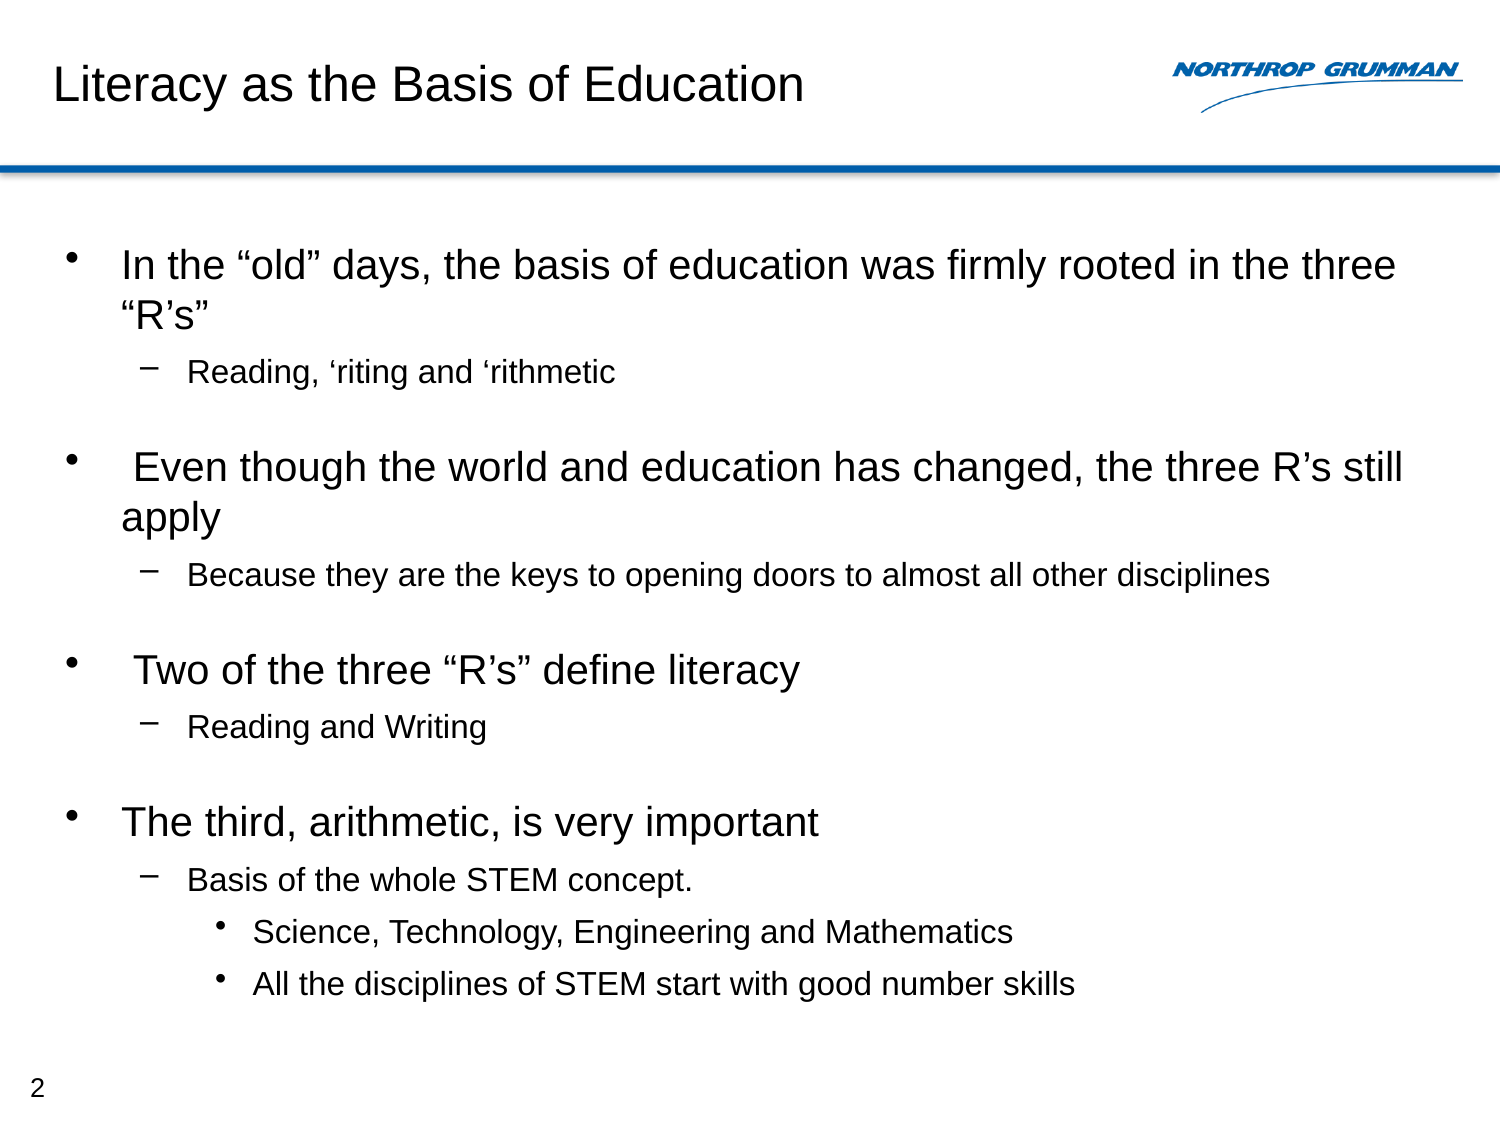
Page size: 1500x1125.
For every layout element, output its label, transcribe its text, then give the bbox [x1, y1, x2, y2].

list In the “old” days, the basis of education was firmly rooted in the three “R’s” Reading, ‘riting and ‘rithmetic Even though the world and education has changed, the three R’s still apply Because they are the keys to opening doors to almost all other disciplines Two of the three “R’s” define literacy Reading and Writing The third, arithmetic, is very important Basis of the whole STEM concept. Science, Technology, Engineering and Mathematics All the disciplines of STEM start with good number skills [49, 229, 1436, 1011]
title Literacy as the Basis of Education [37, 12, 1138, 151]
slide_number 2 [4, 1062, 71, 1112]
picture [1172, 62, 1463, 113]
